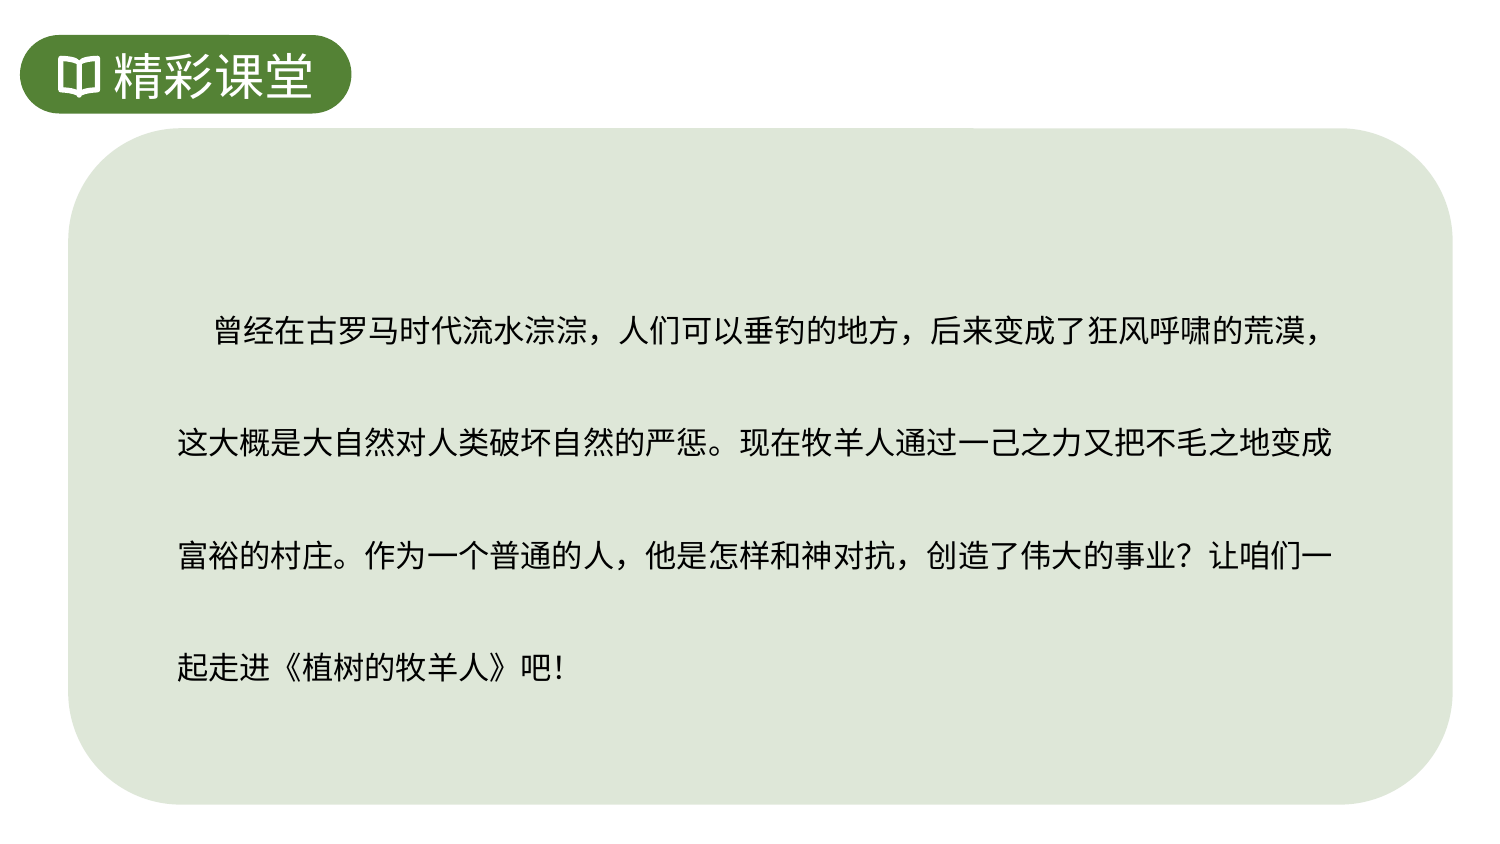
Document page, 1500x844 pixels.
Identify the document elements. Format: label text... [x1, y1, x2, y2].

text_box 曾经在古罗马时代流水淙淙，人们可以垂钓的地方，后来变成了狂风呼啸的荒漠，这大概是大自然对人类破坏自然的严惩。现在牧羊人通过一己之力又把不毛之地变成富裕的村庄。作为一个普通的人，他是怎样和神对抗，创造了伟大的事业？让咱们一起走进《植树的牧羊人》吧！ [165, 230, 1355, 692]
text_box [18, 33, 353, 115]
text_box [58, 55, 101, 98]
text_box 精彩课堂 [102, 40, 333, 112]
